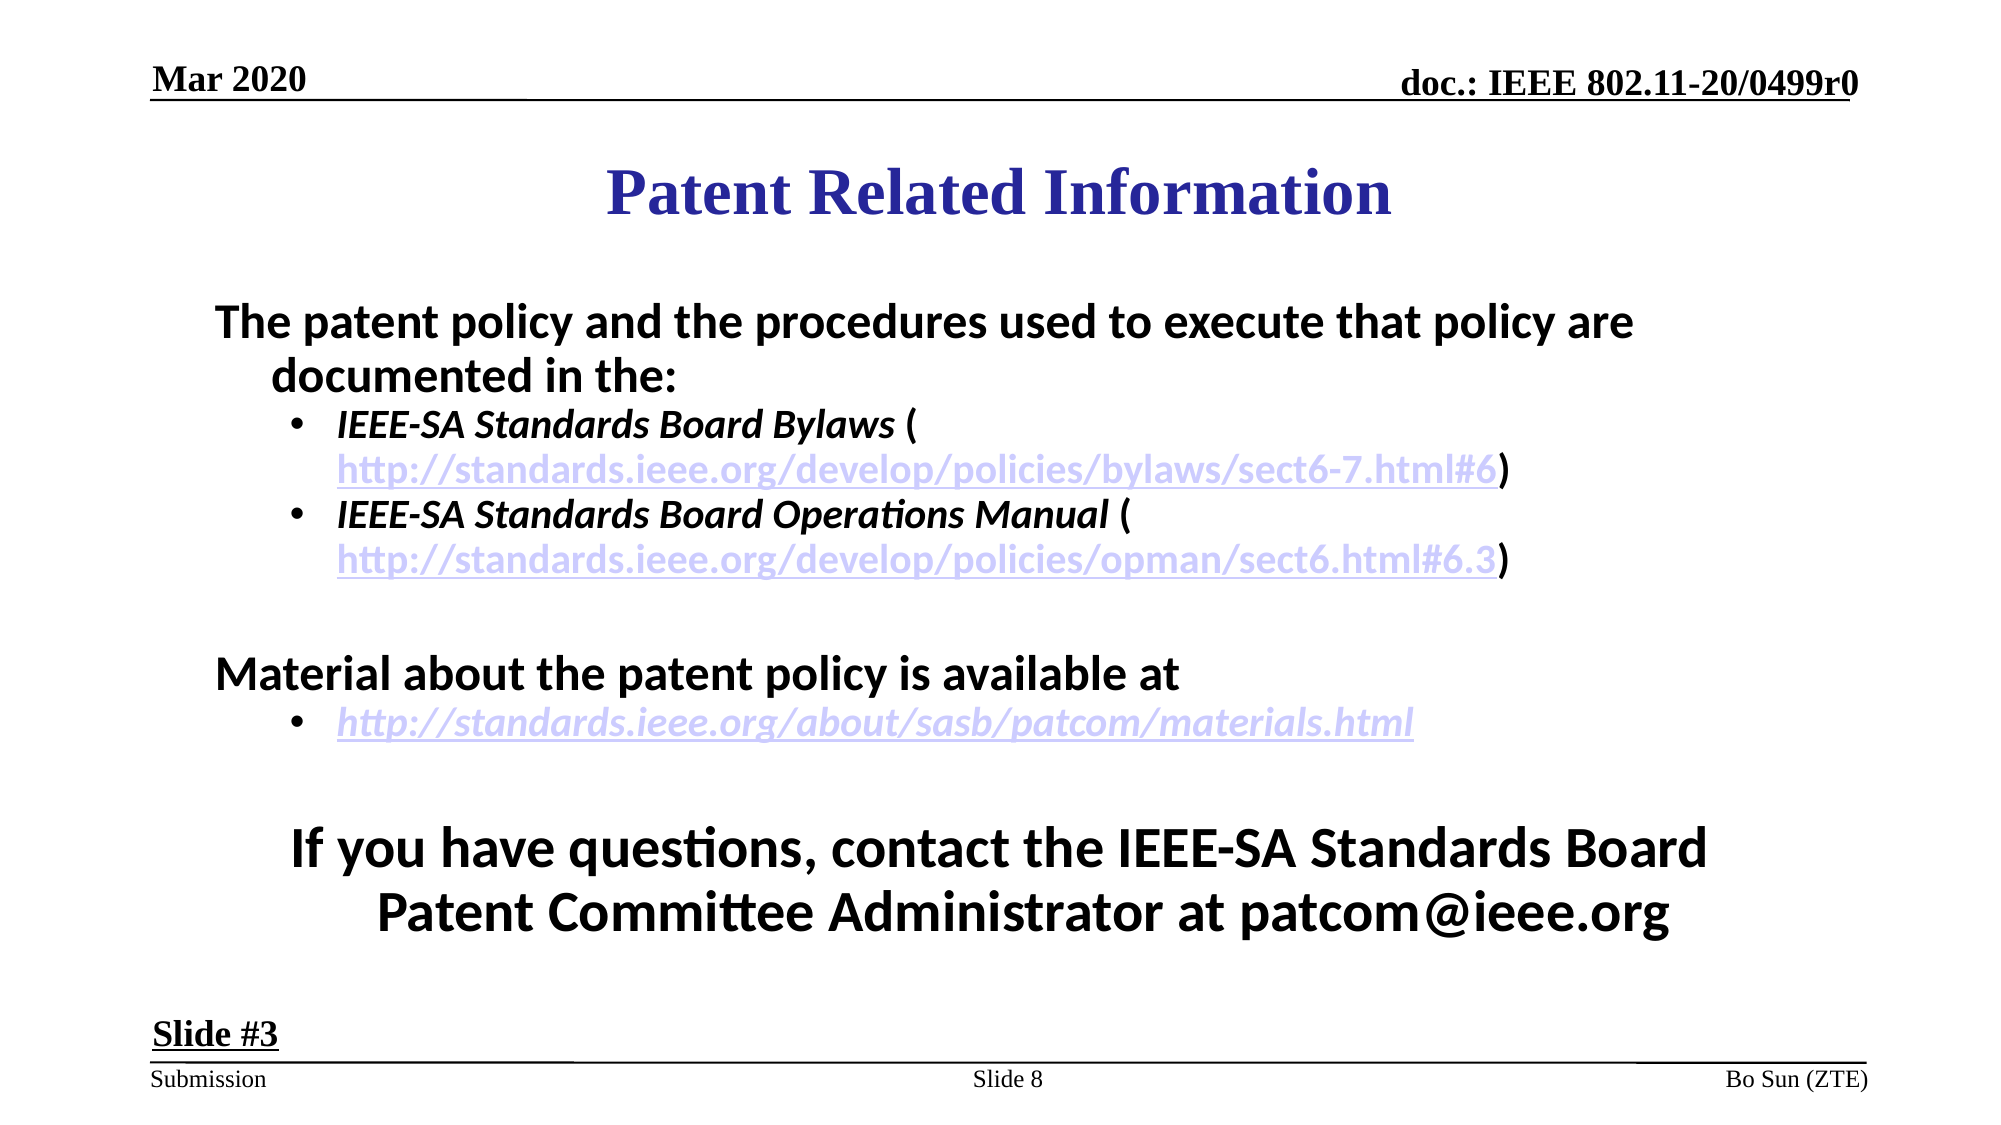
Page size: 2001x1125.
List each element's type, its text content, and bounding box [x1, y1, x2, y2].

text_box The patent policy and the procedures used to execute that policy are documented in the: IEEE-SA Standards Board Bylaws (http://standards.ieee.org/develop/policies/bylaws/sect6-7.html#6) IEEE-SA Standards Board Operations Manual (http://standards.ieee.org/develop/policies/opman/sect6.html#6.3) Material about the patent policy is available at http://standards.ieee.org/about/sasb/patcom/materials.html If you have questions, contact the IEEE-SA Standards Board Patent Committee Administrator at patcom@ieee.org [200, 287, 1800, 988]
text_box Slide #3 [137, 1002, 294, 1062]
text_box Patent Related Information [362, 100, 1638, 276]
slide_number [152, 54, 563, 100]
slide_number Slide [949, 1061, 1067, 1123]
footer Bo Sun (ZTE) [1171, 1061, 1869, 1093]
